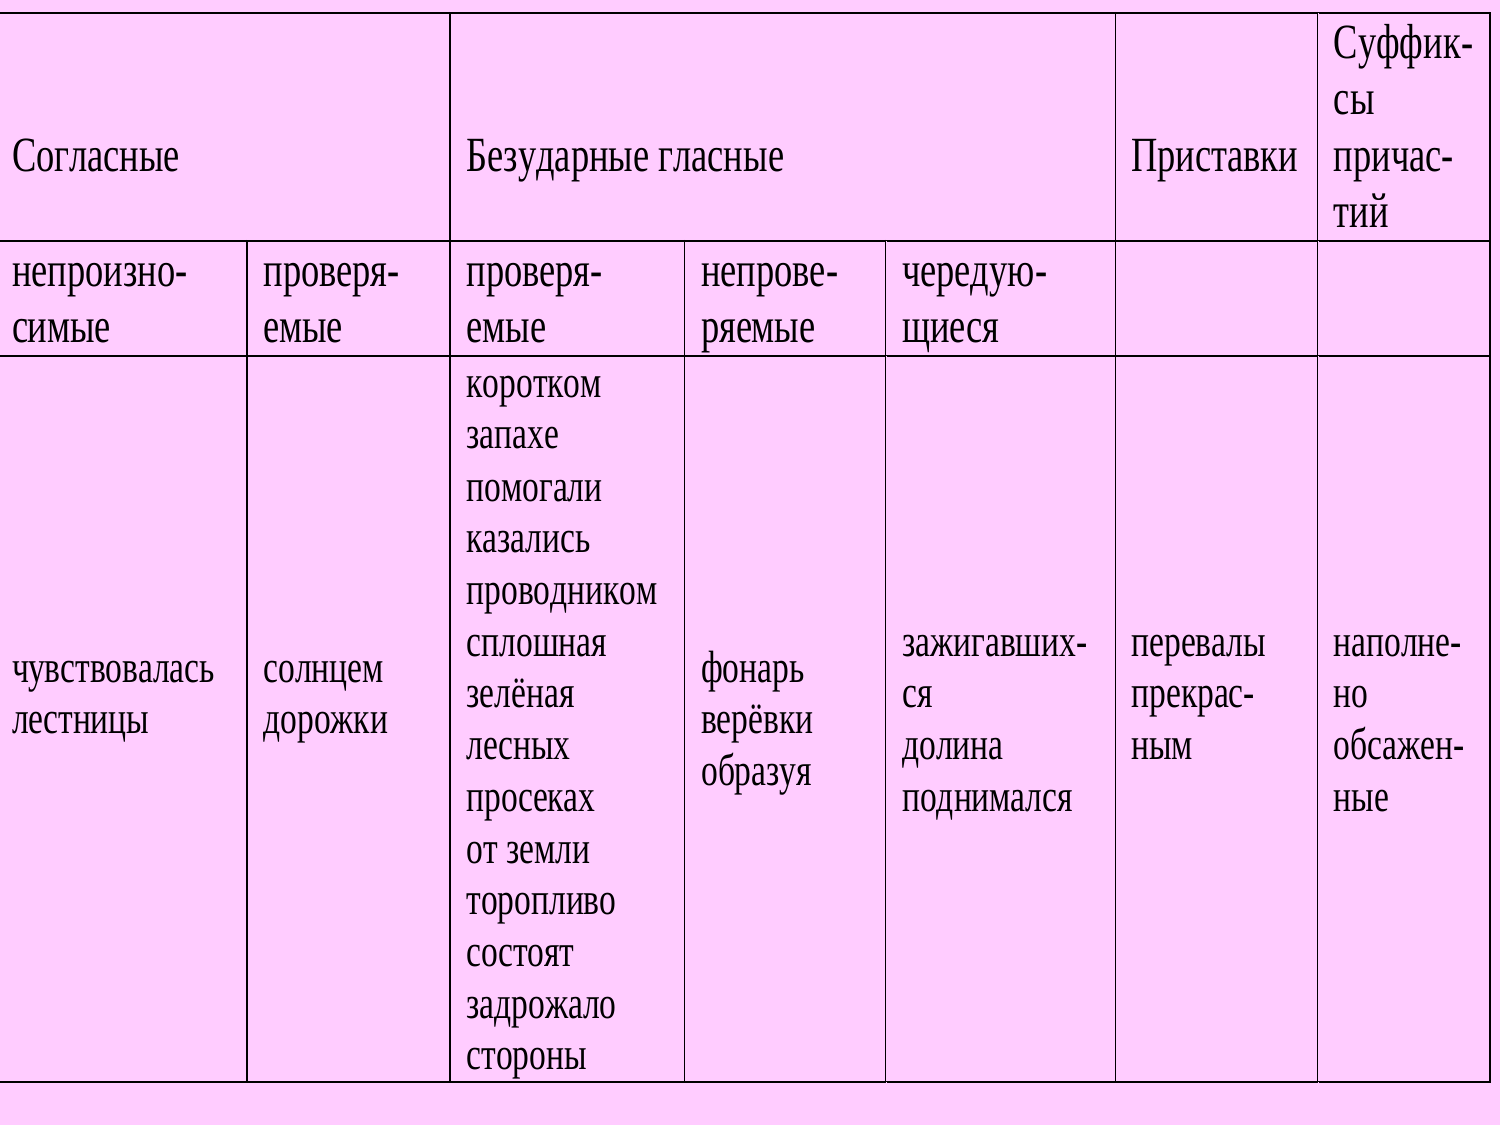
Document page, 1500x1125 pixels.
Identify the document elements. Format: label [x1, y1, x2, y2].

text_box [0, 11, 1498, 1125]
